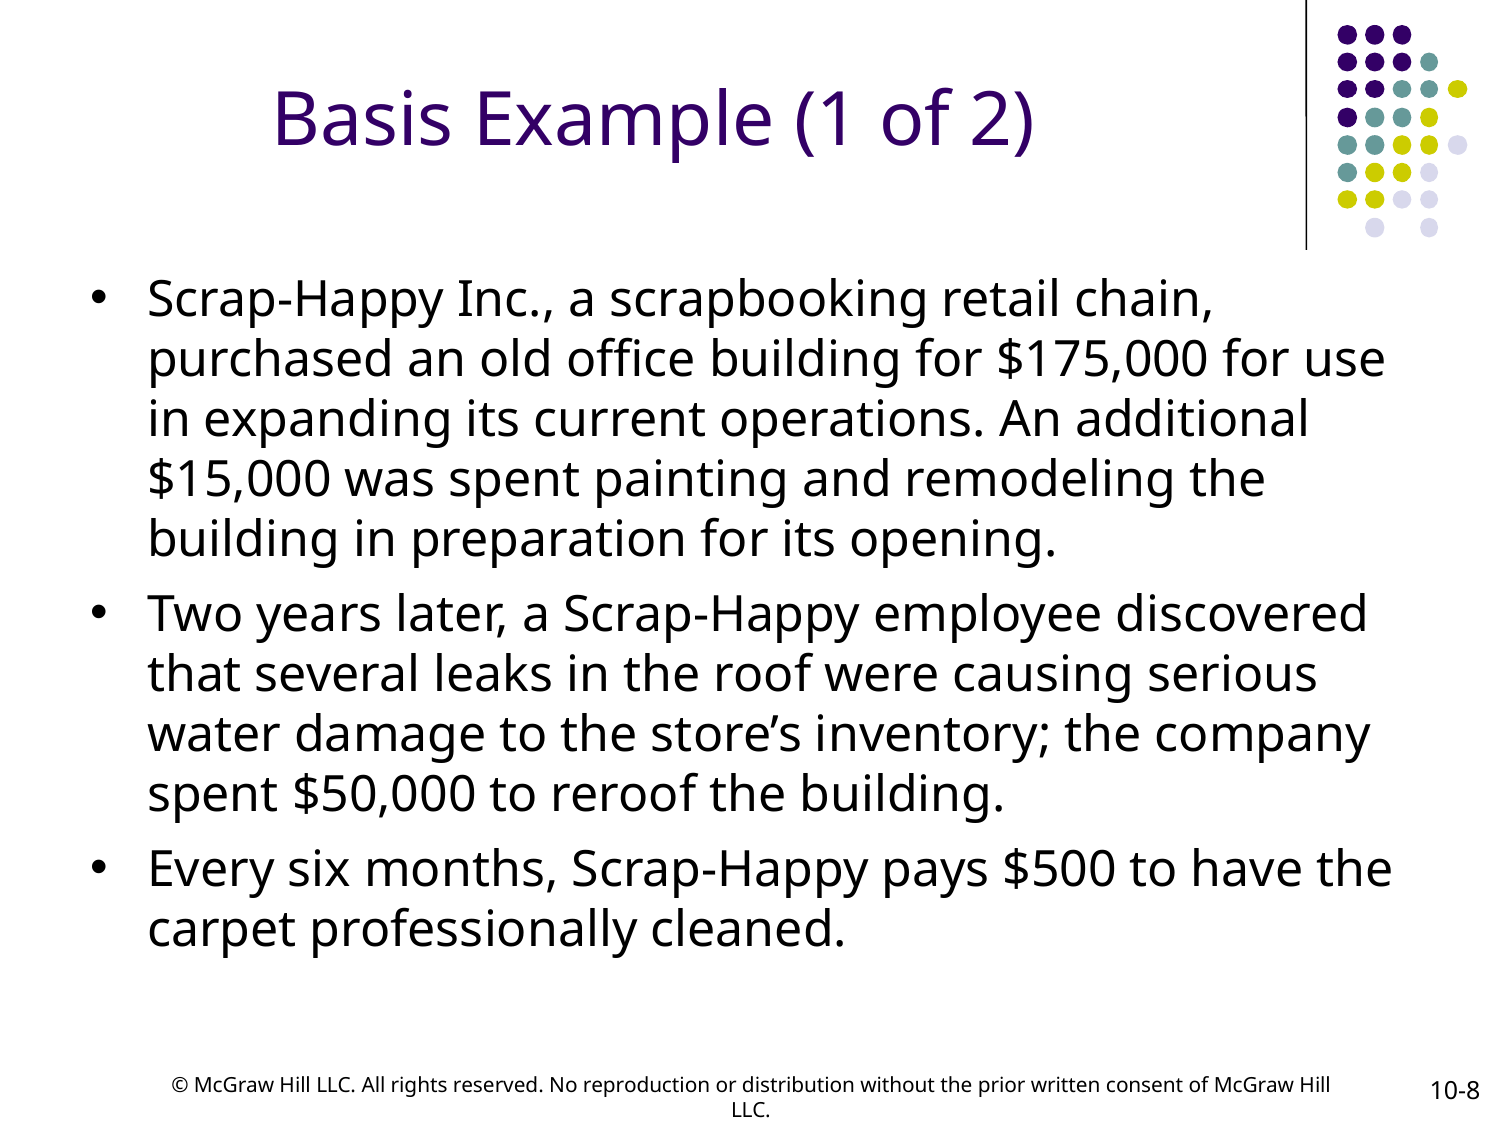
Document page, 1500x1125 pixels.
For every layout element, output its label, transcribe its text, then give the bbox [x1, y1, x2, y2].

list Scrap-Happy Inc., a scrapbooking retail chain, purchased an old office building for $175,000 for use in expanding its current operations. An additional $15,000 was spent painting and remodeling the building in preparation for its opening. Two years later, a Scrap-Happy employee discovered that several leaks in the roof were causing serious water damage to the store’s inventory; the company spent $50,000 to reroof the building. Every six months, Scrap-Happy pays $500 to have the carpet professionally cleaned. [75, 259, 1425, 1062]
slide_number 10-8 [1345, 1061, 1496, 1122]
title Basis Example (1 of 2) [32, 8, 1275, 234]
